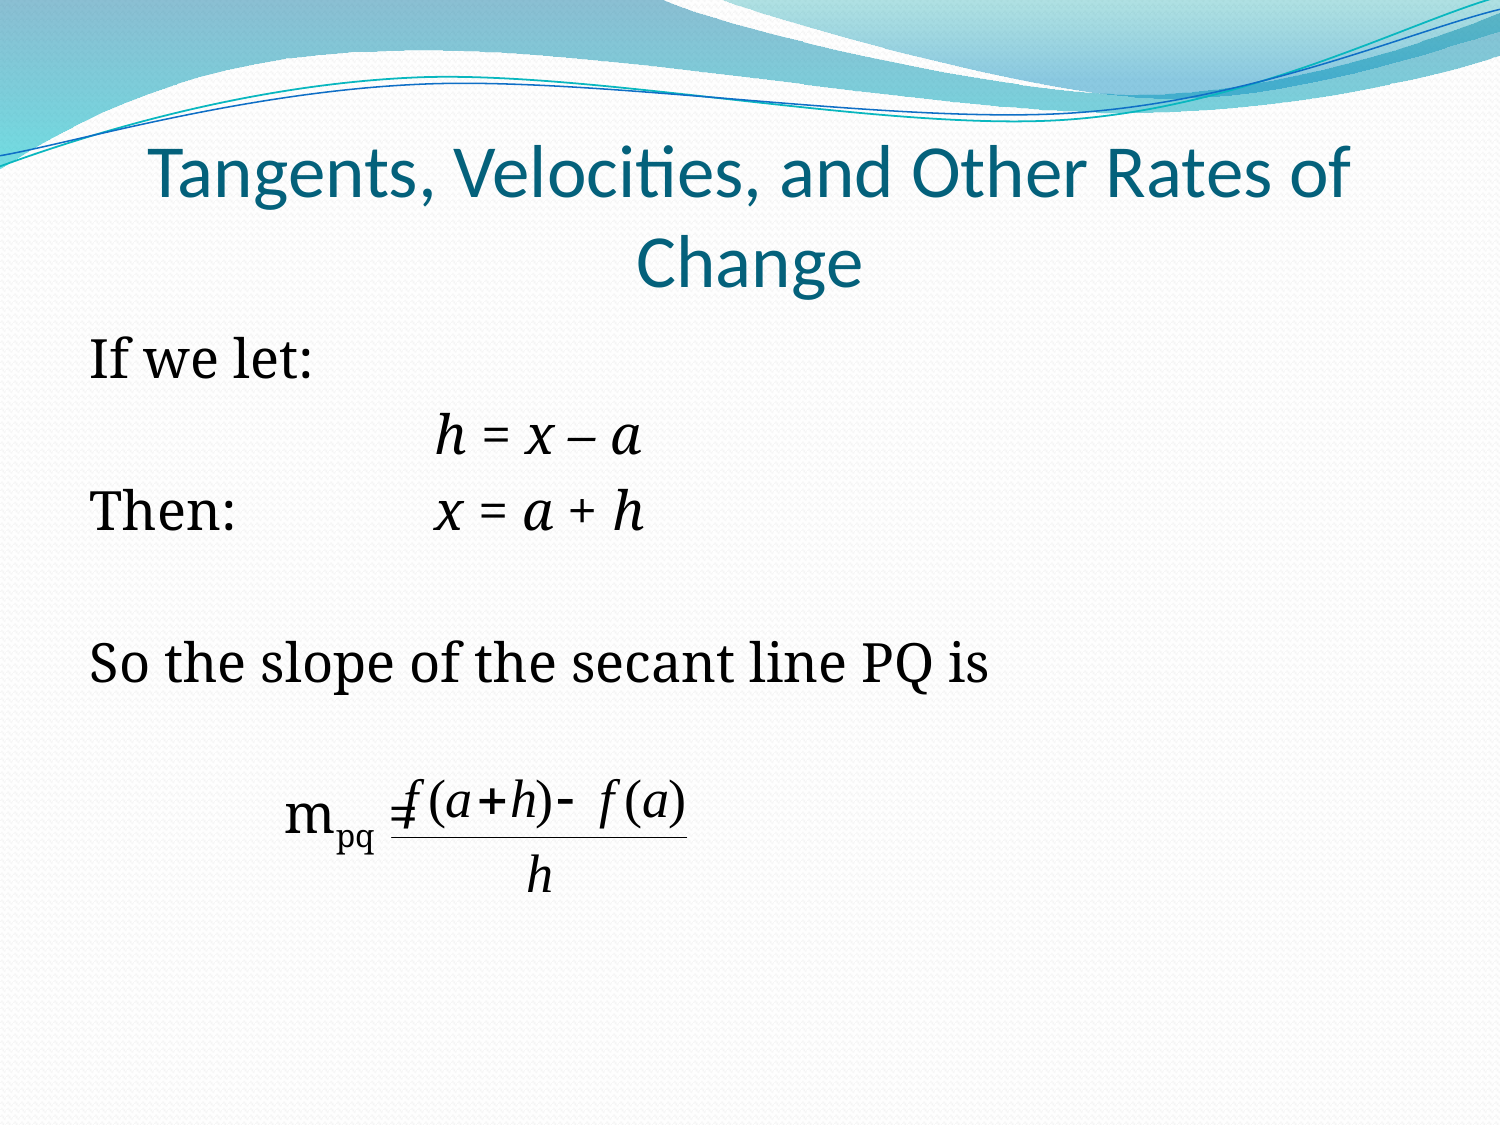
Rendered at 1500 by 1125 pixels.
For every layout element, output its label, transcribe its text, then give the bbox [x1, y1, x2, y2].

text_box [387, 774, 692, 899]
list If we let: h = x – a Then: x = a + h So the slope of the secant line PQ is mpq = [75, 317, 1425, 1038]
title Tangents, Velocities, and Other Rates of Change [75, 115, 1425, 303]
